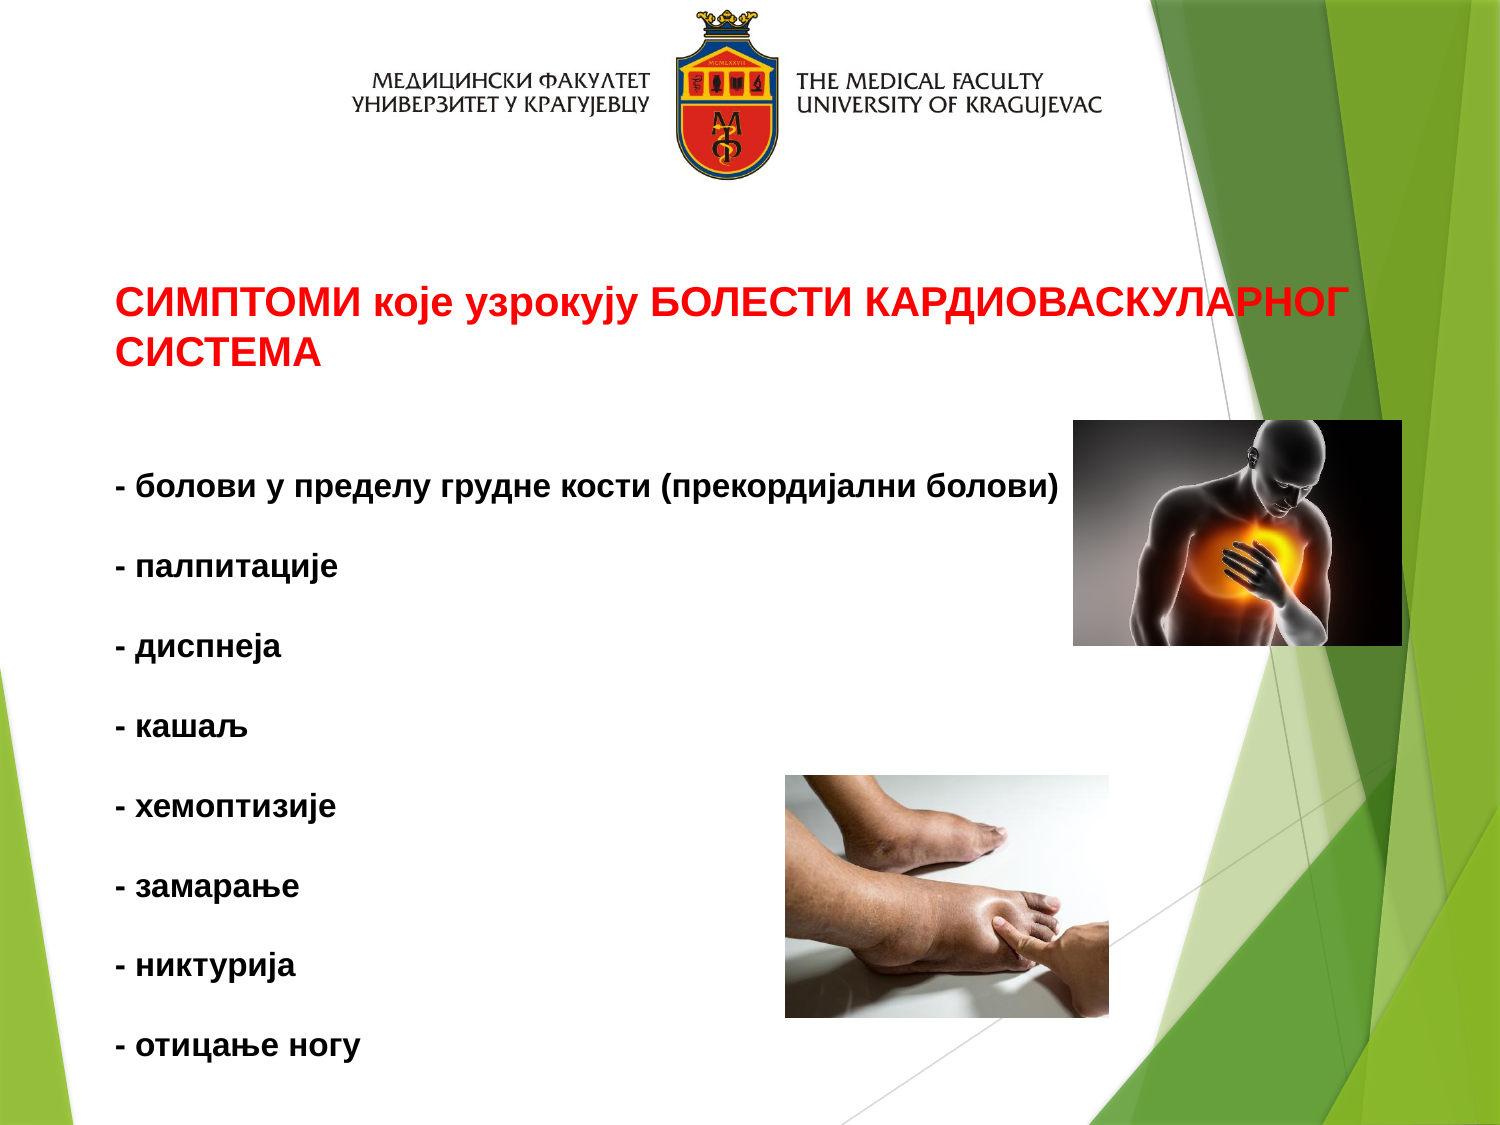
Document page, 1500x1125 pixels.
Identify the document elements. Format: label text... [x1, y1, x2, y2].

picture [784, 774, 1109, 1018]
text_box СИМПТОМИ које узрокују БОЛЕСТИ КАРДИОВАСКУЛАРНОГ СИСТЕМА - болови у пределу грудне кости (прекордијални болови) - палпитације - диспнеја - кашаљ - хемоптизије - замарање - никтурија - отицање ногу [100, 267, 1402, 1111]
picture [1073, 420, 1402, 646]
picture [328, 0, 1125, 191]
